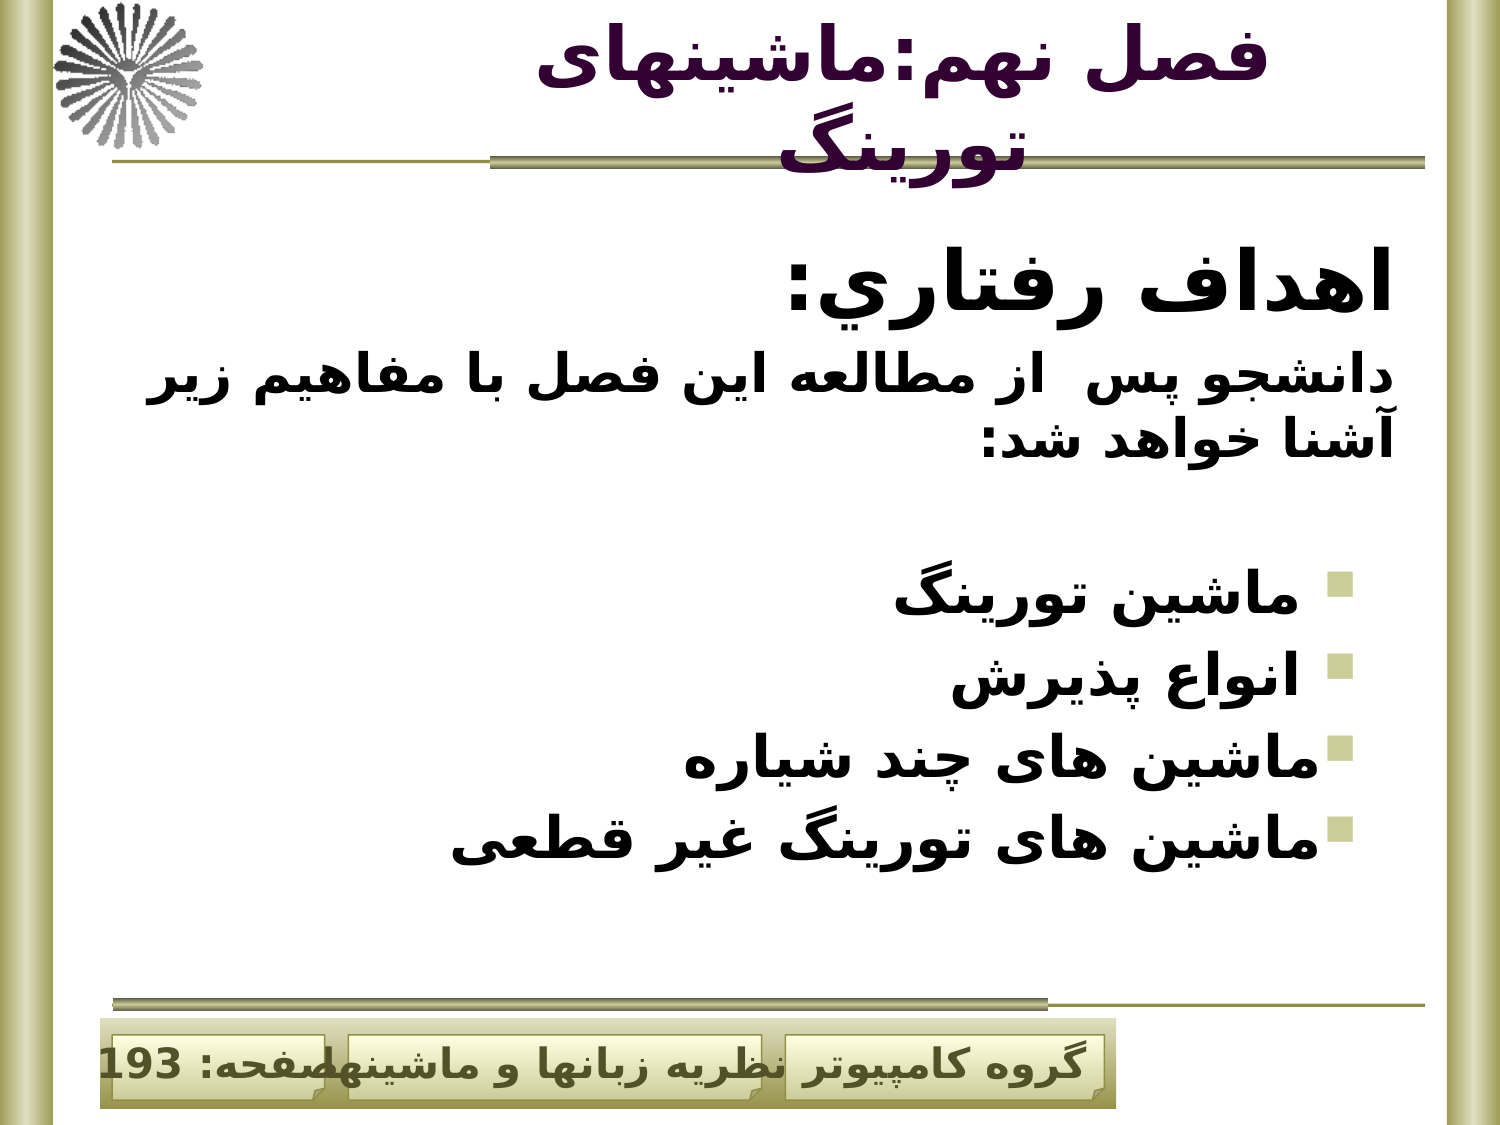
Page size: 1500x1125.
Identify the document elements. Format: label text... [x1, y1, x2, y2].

text_box فصل نهم:ماشینهای تورینگ [383, 30, 1424, 161]
text_box اهداف رفتاري: دانشجو پس از مطالعه اين فصل با مفاهيم زير آشنا خواهد شد: ماشین تورینگ انواع پذیرش ماشین های چند شیاره ماشین های تورینگ غیر قطعی [88, 219, 1412, 917]
